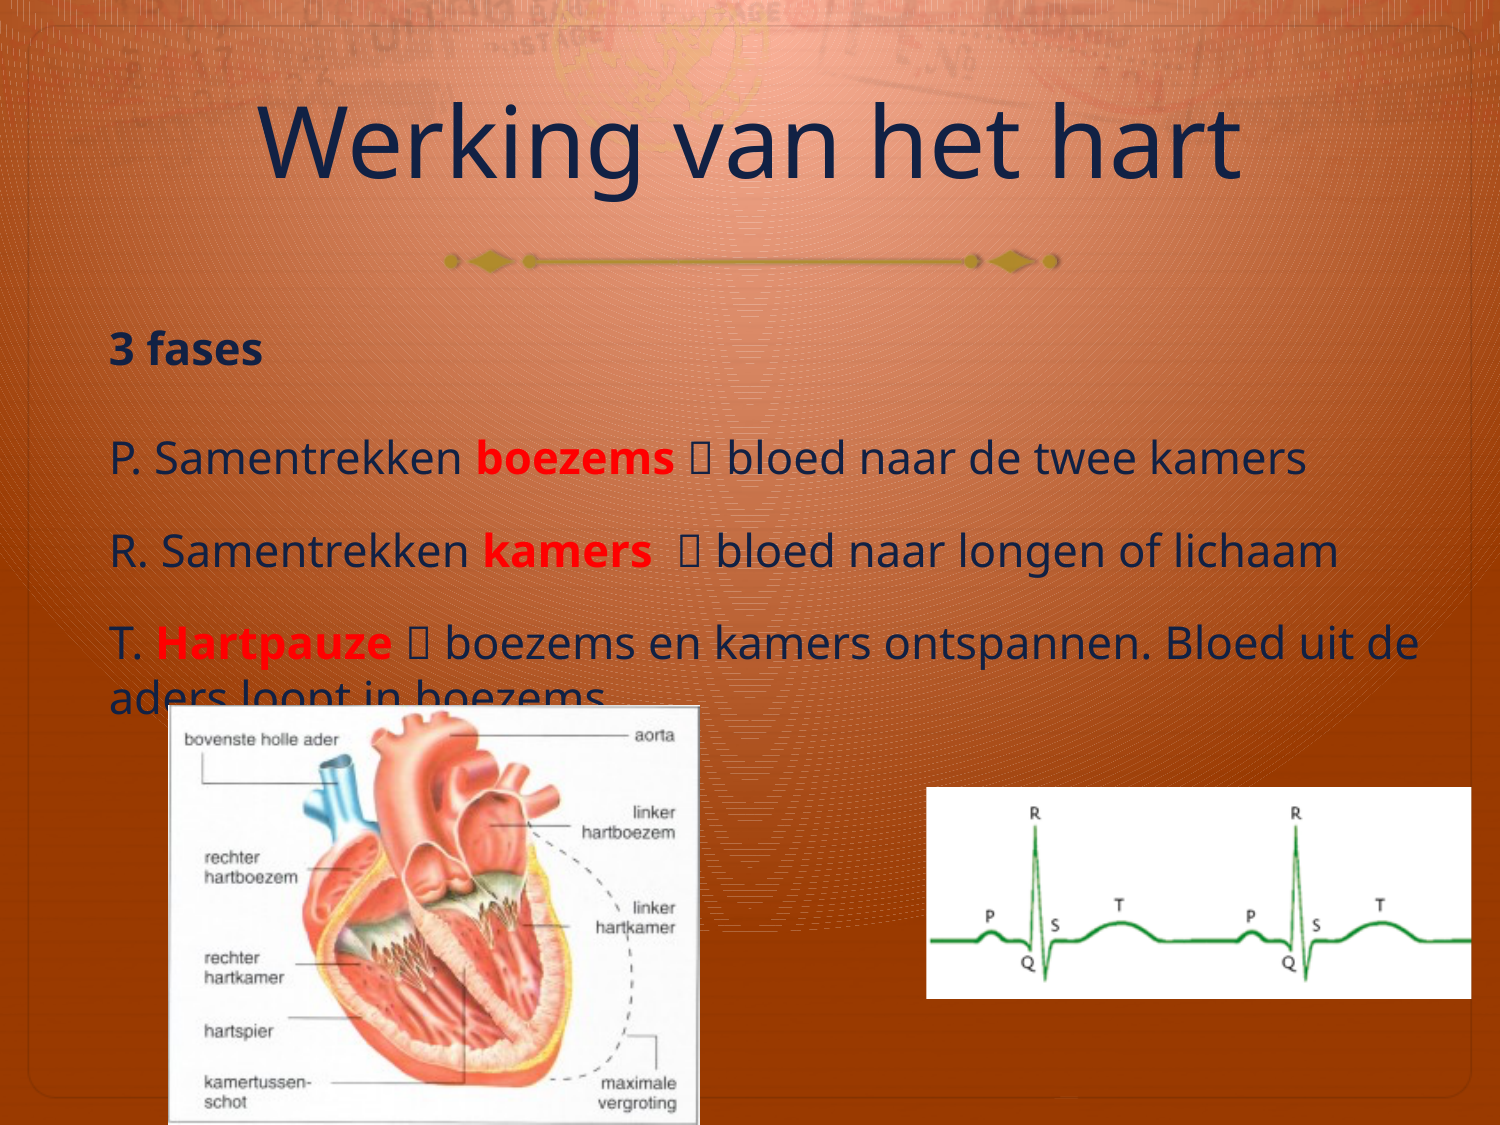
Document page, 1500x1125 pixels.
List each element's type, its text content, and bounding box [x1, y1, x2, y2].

title Werking van het hart [93, 45, 1407, 233]
picture [0, 0, 1500, 1125]
list 3 fases P. Samentrekken boezems  bloed naar de twee kamers R. Samentrekken kamers  bloed naar longen of lichaam T. Hartpauze  boezems en kamers ontspannen. Bloed uit de aders loopt in boezems [93, 312, 1472, 738]
